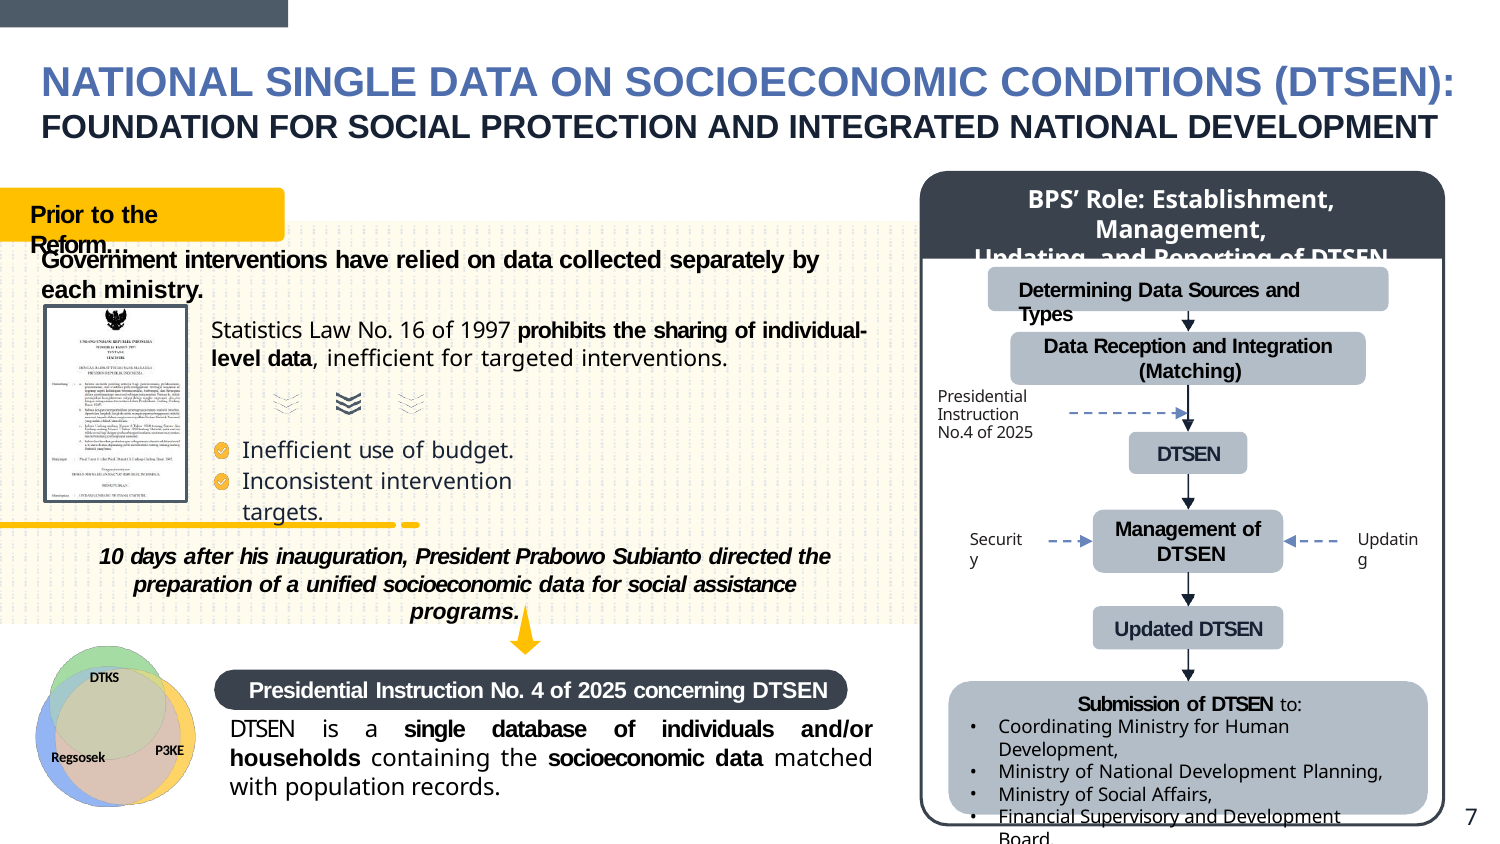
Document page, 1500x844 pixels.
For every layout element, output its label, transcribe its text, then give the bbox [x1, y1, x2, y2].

text_box [0, 0, 289, 28]
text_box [0, 187, 1338, 682]
text_box FOUNDATION FOR SOCIAL PROTECTION AND INTEGRATED NATIONAL DEVELOPMENT [38, 103, 1456, 146]
picture [25, 682, 202, 808]
slide_number 5 [1450, 802, 1486, 844]
text_box Submission of DTSEN to: Coordinating Ministry for Human Development, Ministry of National Development Planning, Ministry of Social Affairs, Financial Supervisory and Development Board. [967, 835, 1393, 844]
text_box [0, 170, 1446, 827]
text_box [0, 304, 424, 529]
title NATIONAL SINGLE DATA ON SOCIOECONOMIC CONDITIONS (DTSEN): [38, 52, 1466, 196]
